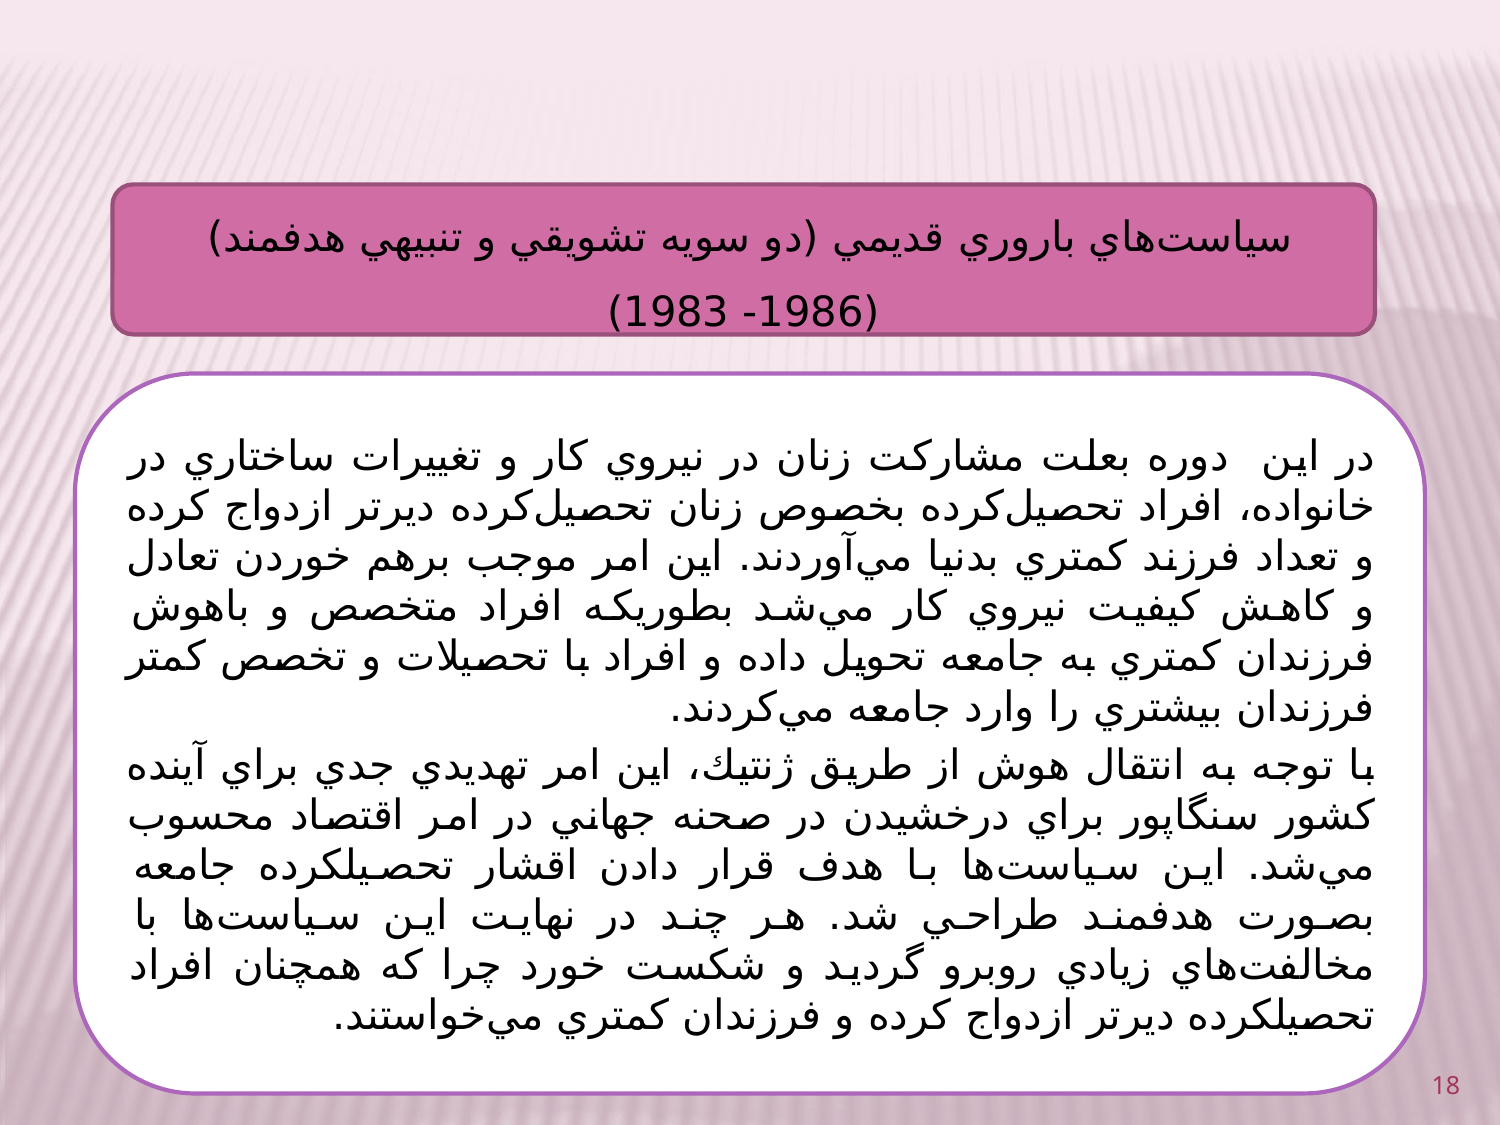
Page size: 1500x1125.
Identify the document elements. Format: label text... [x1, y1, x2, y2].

slide_number 18 [1350, 1062, 1475, 1103]
text_box سياست‌هاي باروري قديمي (دو سويه تشويقي و تنبيهي هدفمند) (1986- 1983) [110, 182, 1378, 337]
text_box در اين دوره بعلت مشاركت زنان در نيروي كار و تغييرات ساختاري در خانواده، افراد تحصيل‌كرده بخصوص زنان تحصيل‌كرده ديرتر ازدواج كرده و تعداد فرزند كمتري بدنيا مي‌آوردند. اين امر موجب برهم خوردن تعادل و كاهش كيفيت نيروي كار مي‌شد بطوريكه افراد متخصص و باهوش فرزندان كمتري به جامعه تحويل داده و افراد با تحصيلات و تخصص كمتر فرزندان بيشتري را وارد جامعه مي‌كردند. با توجه به انتقال هوش از طريق ژنتيك، اين امر تهديدي جدي براي آينده كشور سنگاپور براي درخشيدن در صحنه جهاني در امر اقتصاد محسوب مي‌شد. اين سياست‌ها با هدف قرار دادن اقشار تحصيلكرده جامعه بصورت هدفمند طراحي شد. هر چند در نهايت اين سياست‌ها با مخالفت‌هاي زيادي روبرو گرديد و شكست خورد چرا كه همچنان افراد تحصيلكرده ديرتر ازدواج كرده و فرزندان كمتري مي‌خواستند. [72, 371, 1428, 1096]
